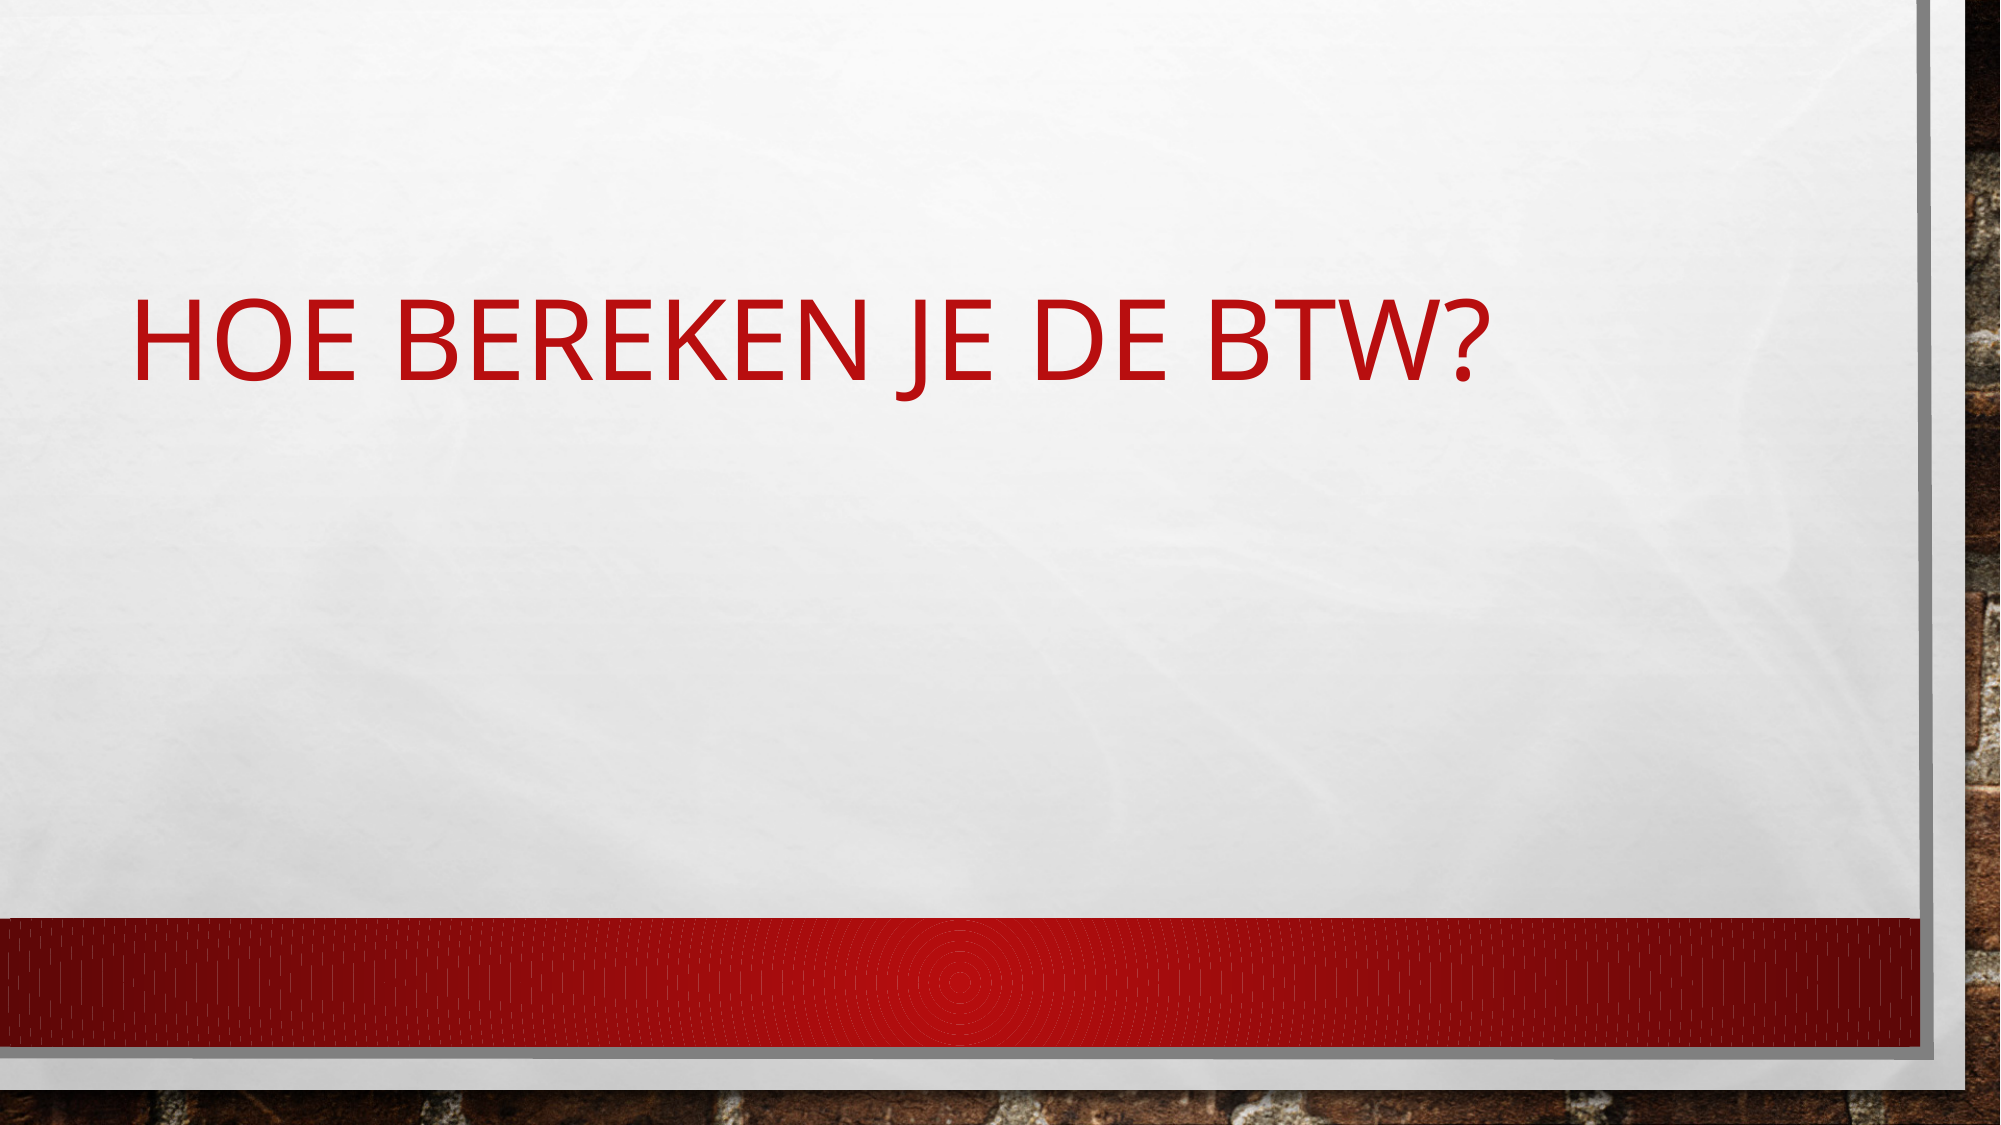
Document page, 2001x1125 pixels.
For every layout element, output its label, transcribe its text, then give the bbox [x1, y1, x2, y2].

picture [0, 0, 2000, 1125]
title Hoe bereken je de BTW? [112, 16, 1818, 413]
